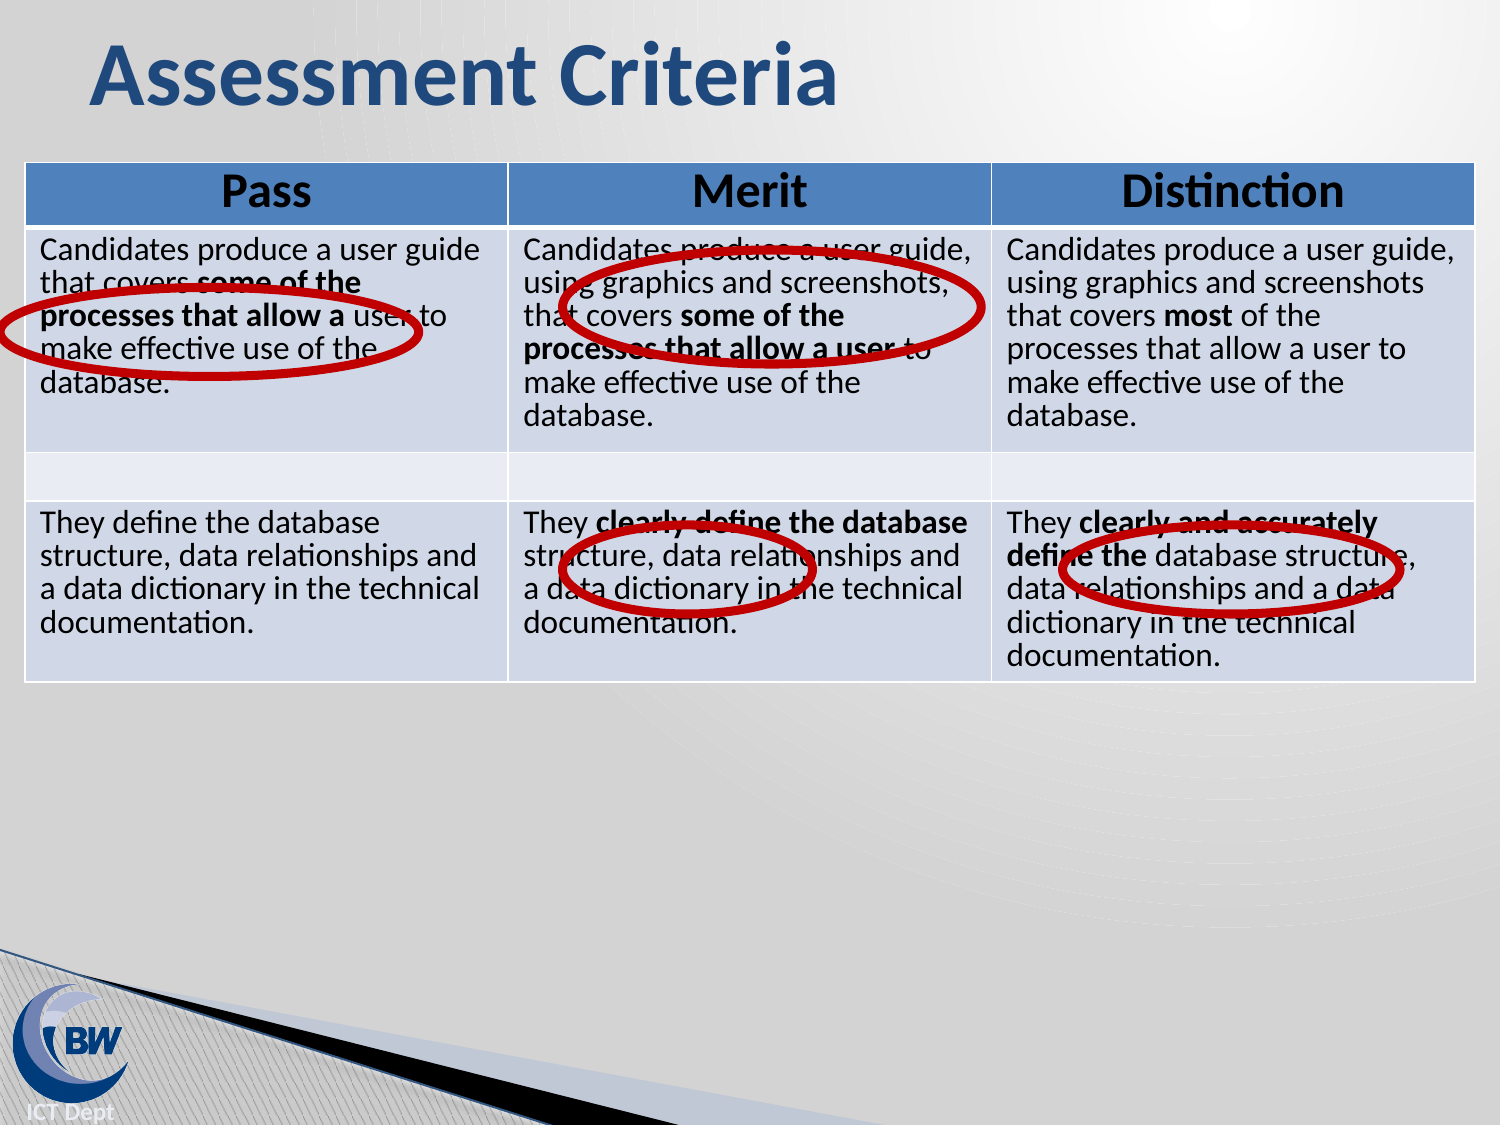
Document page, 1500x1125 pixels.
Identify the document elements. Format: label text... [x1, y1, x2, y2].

text_box [0, 282, 424, 381]
text_box [558, 520, 817, 619]
text_box [1058, 520, 1405, 619]
table_header Pass [26, 163, 507, 225]
table_cell They clearly define the database structure, data relationships and a data dictionary in the technical documentation. [509, 502, 991, 681]
table_header Merit [509, 163, 991, 225]
table_cell [992, 453, 1474, 500]
table_cell [26, 453, 507, 500]
text_box [558, 245, 986, 369]
title Assessment Criteria [75, 0, 1425, 138]
table_header Distinction [992, 163, 1474, 225]
table_cell They define the database structure, data relationships and a data dictionary in the technical documentation. [26, 502, 507, 681]
table_cell Candidates produce a user guide that covers some of the processes that allow a user to make effective use of the database. [26, 230, 507, 452]
table_cell They clearly and accurately define the database structure, data relationships and a data dictionary in the technical documentation. [992, 502, 1474, 681]
table_cell Candidates produce a user guide, using graphics and screenshots that covers most of the processes that allow a user to make effective use of the database. [992, 230, 1474, 452]
table_cell [509, 453, 991, 500]
picture [0, 972, 141, 1114]
table_cell Candidates produce a user guide, using graphics and screenshots, that covers some of the processes that allow a user to make effective use of the database. [509, 230, 991, 452]
